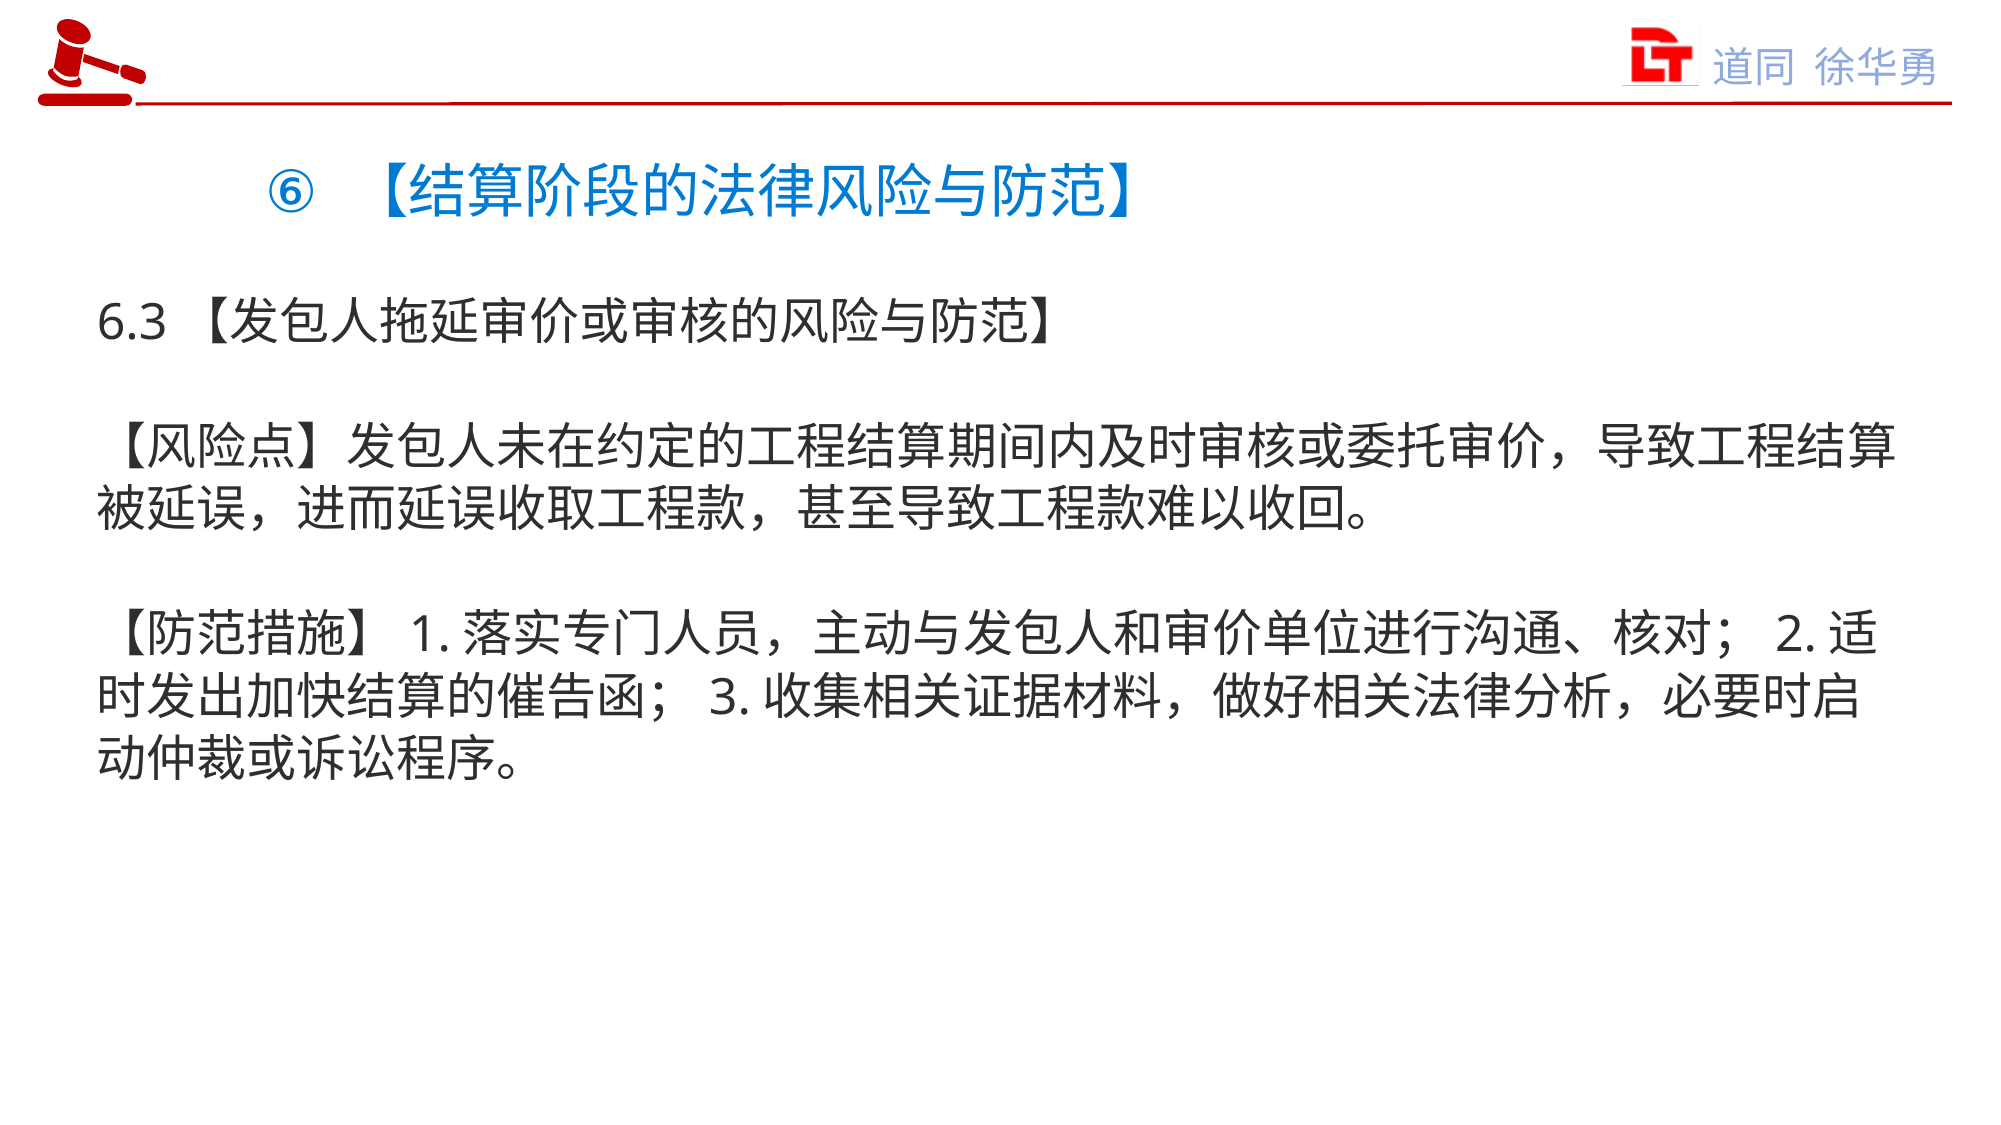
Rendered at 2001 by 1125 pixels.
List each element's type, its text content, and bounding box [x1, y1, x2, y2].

picture [1622, 19, 1699, 97]
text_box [37, 17, 1954, 106]
text_box 【结算阶段的法律风险与防范】 6.3【发包人拖延审价或审核的风险与防范】 【风险点】发包人未在约定的工程结算期间内及时审核或委托审价，导致工程结算被延误，进而延误收取工程款，甚至导致工程款难以收回。 【防范措施】1.落实专门人员，主动与发包人和审价单位进行沟通、核对；2.适时发出加快结算的催告函；3.收集相关证据材料，做好相关法律分析，必要时启动仲裁或诉讼程序。 [82, 154, 1915, 795]
